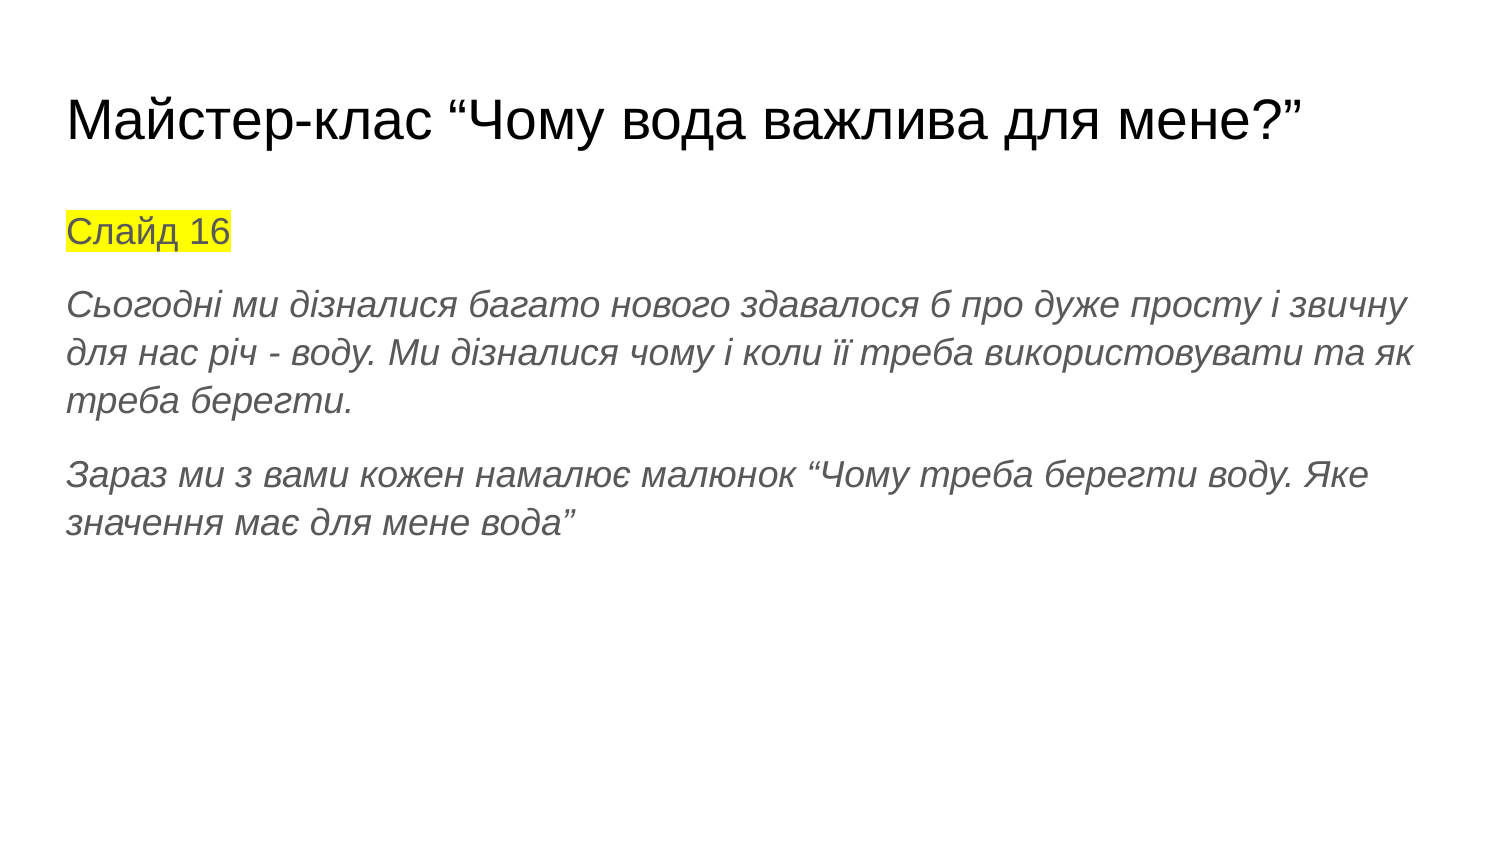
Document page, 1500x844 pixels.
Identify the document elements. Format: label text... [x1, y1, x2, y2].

title Майстер-клас “Чому вода важлива для мене?” [51, 72, 1449, 167]
list Слайд 16 Сьогодні ми дізналися багато нового здавалося б про дуже просту і звичну для нас річ - воду. Ми дізналися чому і коли її треба використовувати та як треба берегти. Зараз ми з вами кожен намалює малюнок “Чому треба берегти воду. Яке значення має для мене вода” [51, 189, 1449, 750]
